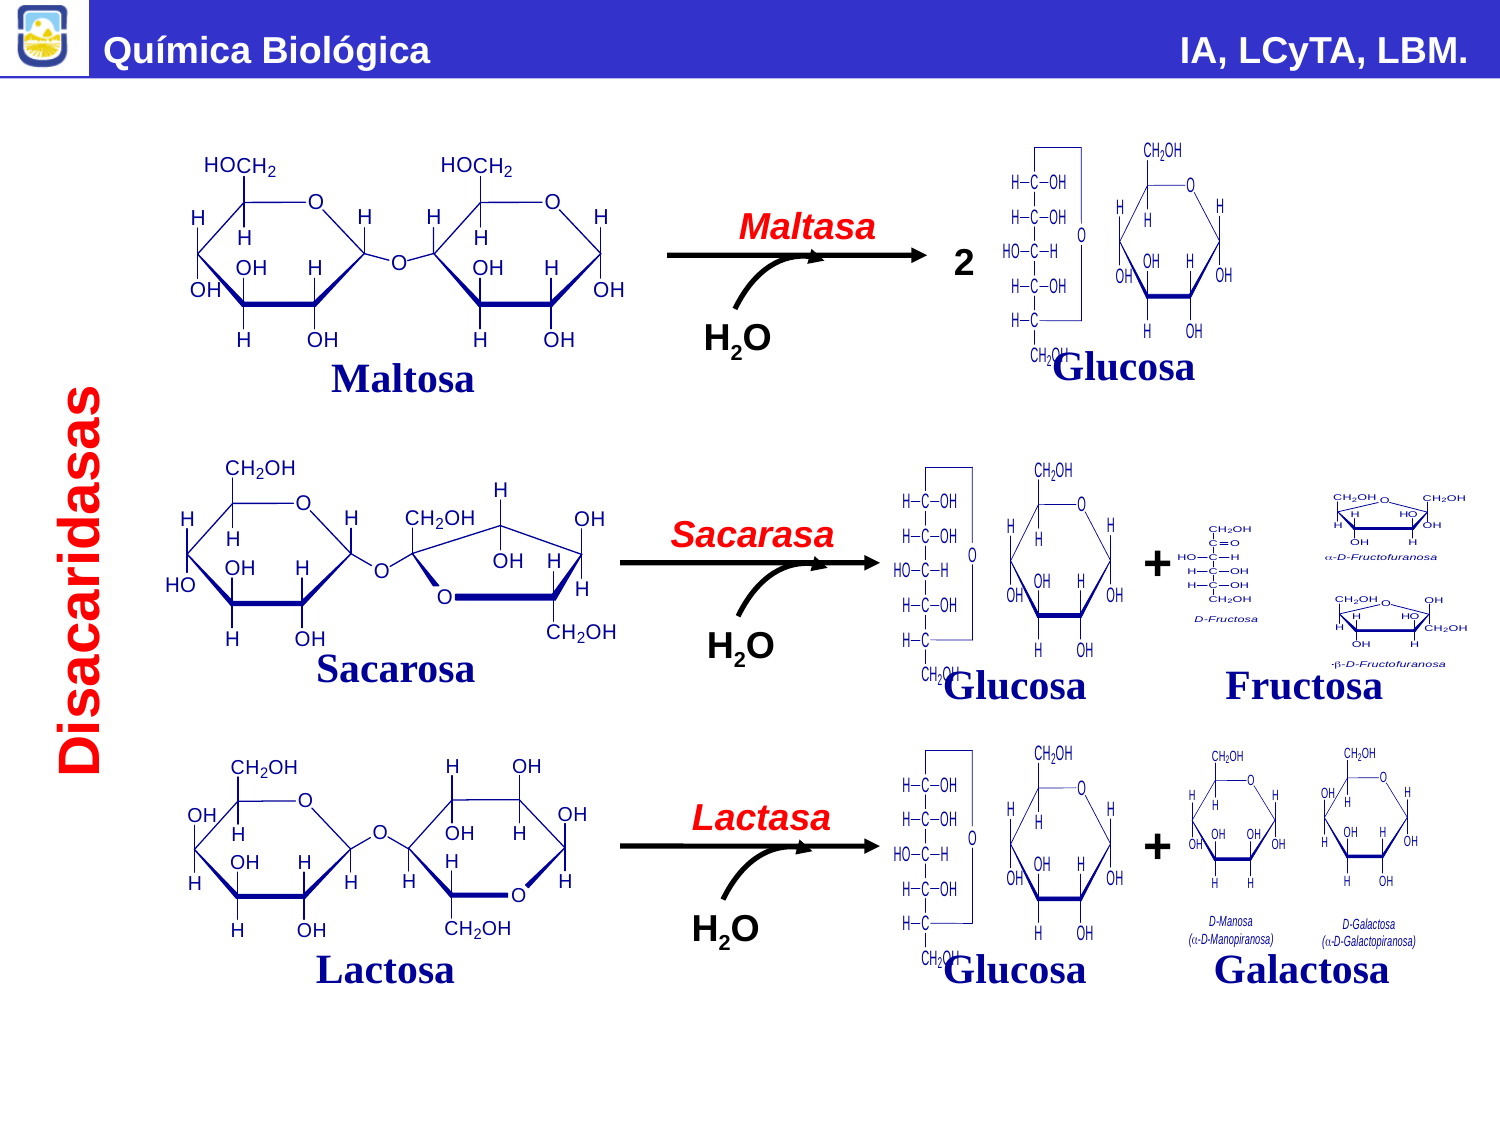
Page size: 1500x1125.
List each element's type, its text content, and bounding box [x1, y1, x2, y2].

text_box Disacaridasas [33, 370, 119, 793]
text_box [159, 452, 1471, 717]
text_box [182, 136, 1235, 410]
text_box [0, 0, 1500, 83]
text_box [182, 739, 1424, 1000]
